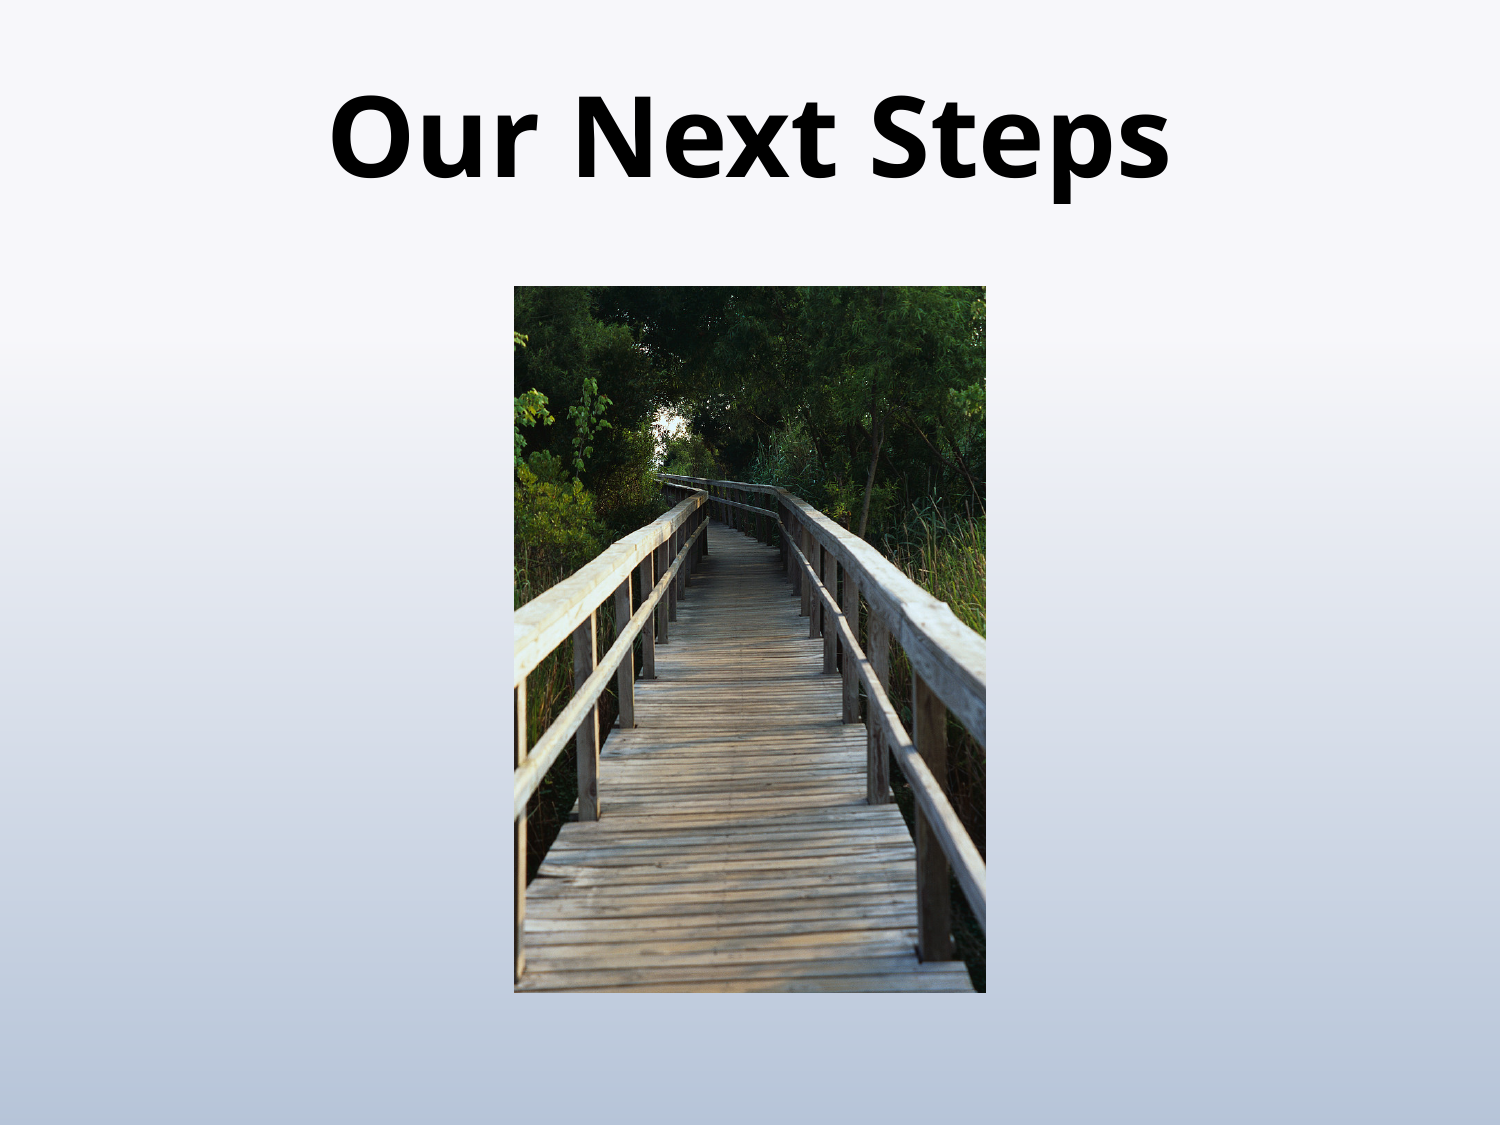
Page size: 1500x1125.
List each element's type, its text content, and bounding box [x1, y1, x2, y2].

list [148, 284, 1352, 995]
title Our Next Steps [150, 37, 1350, 245]
